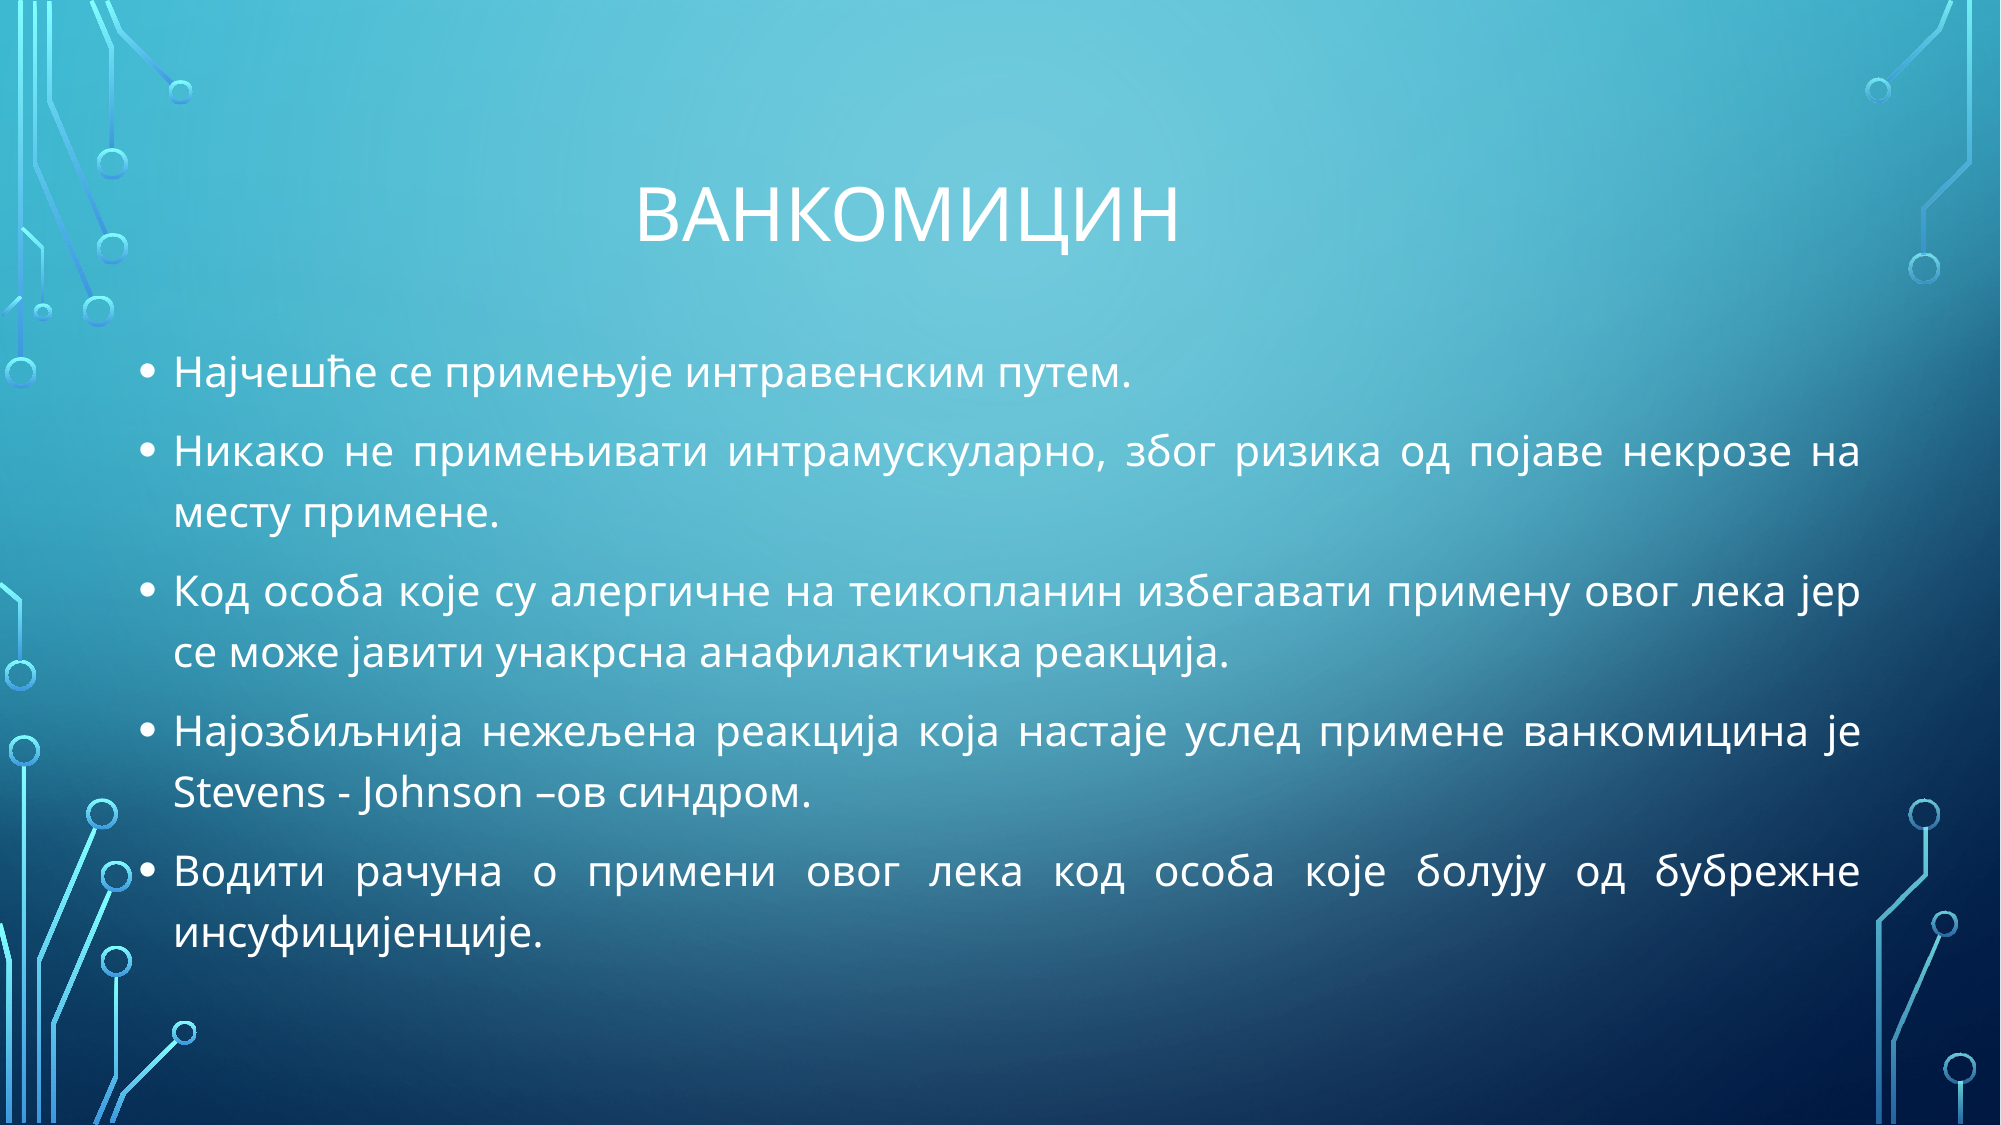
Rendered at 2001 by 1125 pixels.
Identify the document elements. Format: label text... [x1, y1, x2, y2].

list Најчешће се примењује интравенским путем. Никако не примењивати интрамускуларно, због ризика од појаве некрозе на месту примене. Код особа које су алергичне на теикопланин избегавати примену овог лека јер се може јавити унакрсна анафилактичка реакција. Најозбиљнија нежељена реакција која настаје услед примене ванкомицина је Stevens - Johnson –ов синдром. Водити рачуна о примени овог лека код особа које болују од бубрежне инсуфицијенције. [123, 327, 1877, 966]
title Ванкомицин [189, 159, 1627, 276]
